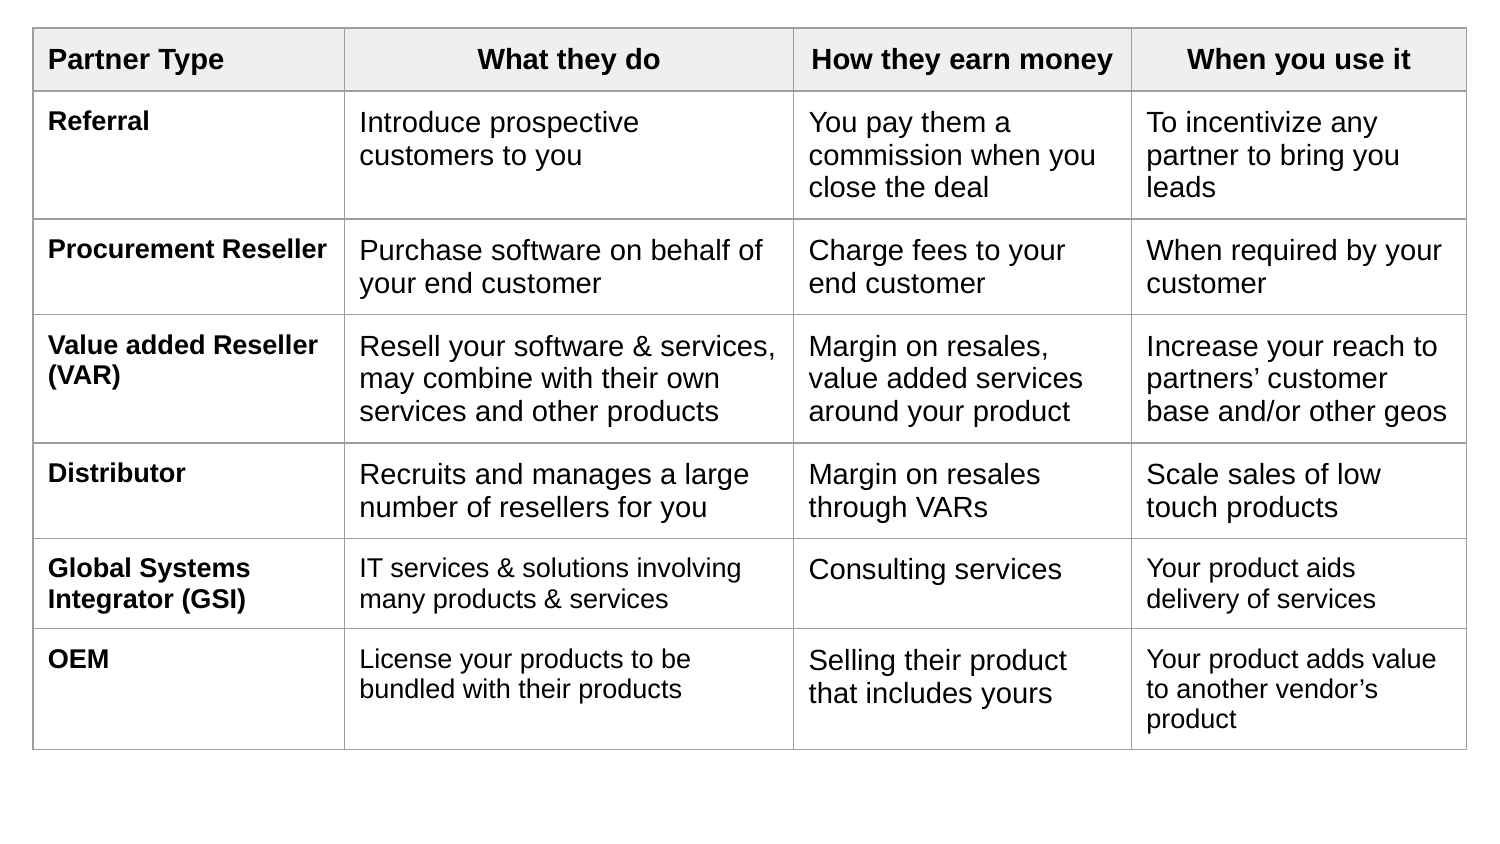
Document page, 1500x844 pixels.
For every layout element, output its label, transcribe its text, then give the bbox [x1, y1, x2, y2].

table_cell When required by your customer [1132, 220, 1466, 314]
table_cell Introduce prospective customers to you [345, 92, 793, 218]
table_header When you use it [1132, 29, 1466, 90]
table_header How they earn money [794, 29, 1131, 90]
table_cell Procurement Reseller [34, 220, 344, 314]
table_cell OEM [34, 629, 344, 749]
table_cell Global Systems Integrator (GSI) [34, 539, 344, 628]
table_cell Resell your software & services, may combine with their own services and other products [345, 315, 793, 442]
table_header What they do [345, 29, 793, 90]
table_cell Your product adds value to another vendor’s product [1132, 629, 1466, 749]
table_cell Referral [34, 92, 344, 218]
table_cell Purchase software on behalf of your end customer [345, 220, 793, 314]
table_cell Value added Reseller (VAR) [34, 315, 344, 442]
table_cell Recruits and manages a large number of resellers for you [345, 444, 793, 538]
table_cell Consulting services [794, 539, 1131, 628]
table_cell You pay them a commission when you close the deal [794, 92, 1131, 218]
table_cell Charge fees to your end customer [794, 220, 1131, 314]
table_cell Your product aids delivery of services [1132, 539, 1466, 628]
table_cell IT services & solutions involving many products & services [345, 539, 793, 628]
table_cell Increase your reach to partners’ customer base and/or other geos [1132, 315, 1466, 442]
table_cell License your products to be bundled with their products [345, 629, 793, 749]
table_cell Margin on resales, value added services around your product [794, 315, 1131, 442]
table_cell To incentivize any partner to bring you leads [1132, 92, 1466, 218]
table_header Partner Type [34, 29, 344, 90]
table_cell Margin on resales through VARs [794, 444, 1131, 538]
table_cell Scale sales of low touch products [1132, 444, 1466, 538]
table_cell Selling their product that includes yours [794, 629, 1131, 749]
table_cell Distributor [34, 444, 344, 538]
